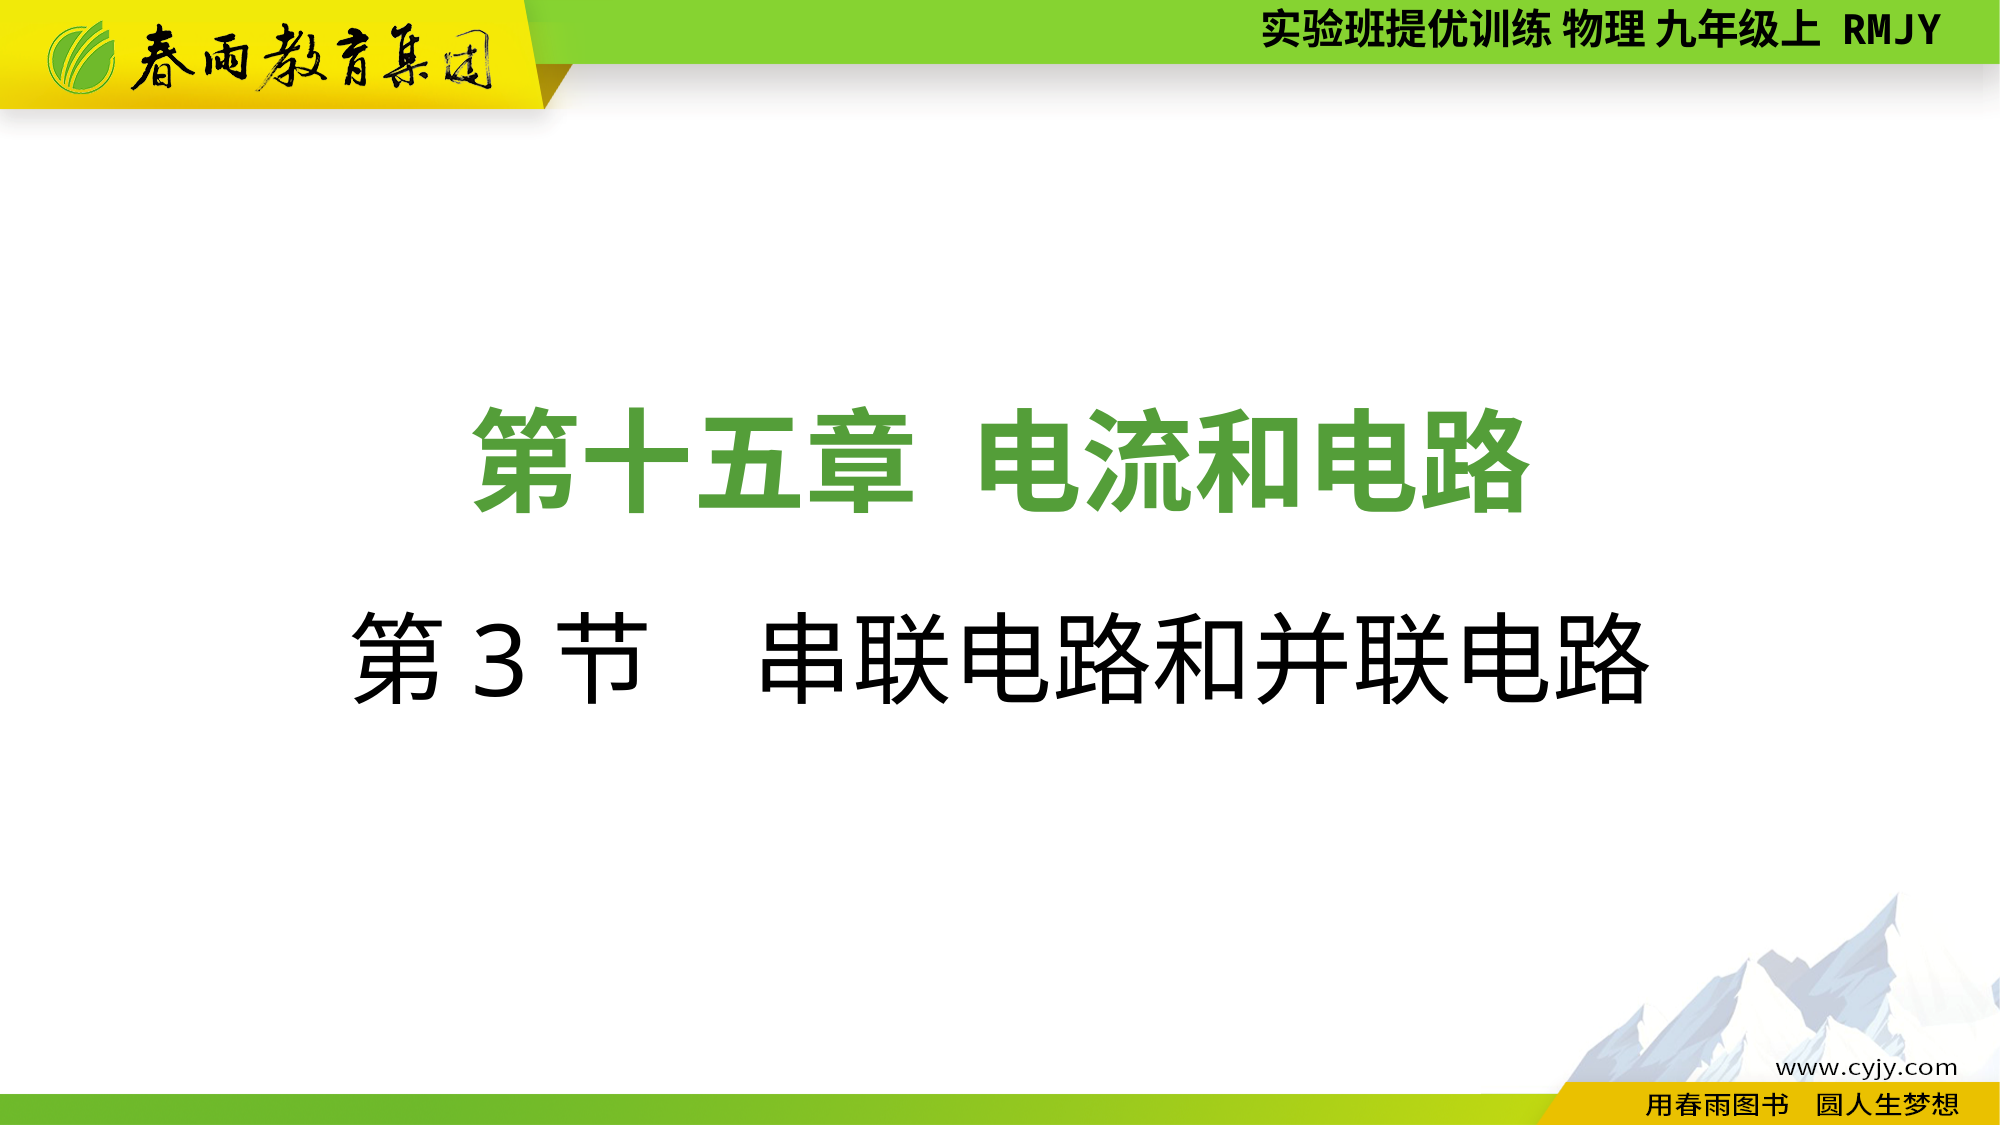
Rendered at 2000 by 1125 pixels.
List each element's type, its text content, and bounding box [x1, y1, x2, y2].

picture [0, 0, 2000, 1125]
text_box 第十五章 电流和电路 [54, 316, 1946, 528]
text_box 第3节 串联电路和并联电路 [54, 528, 1946, 724]
